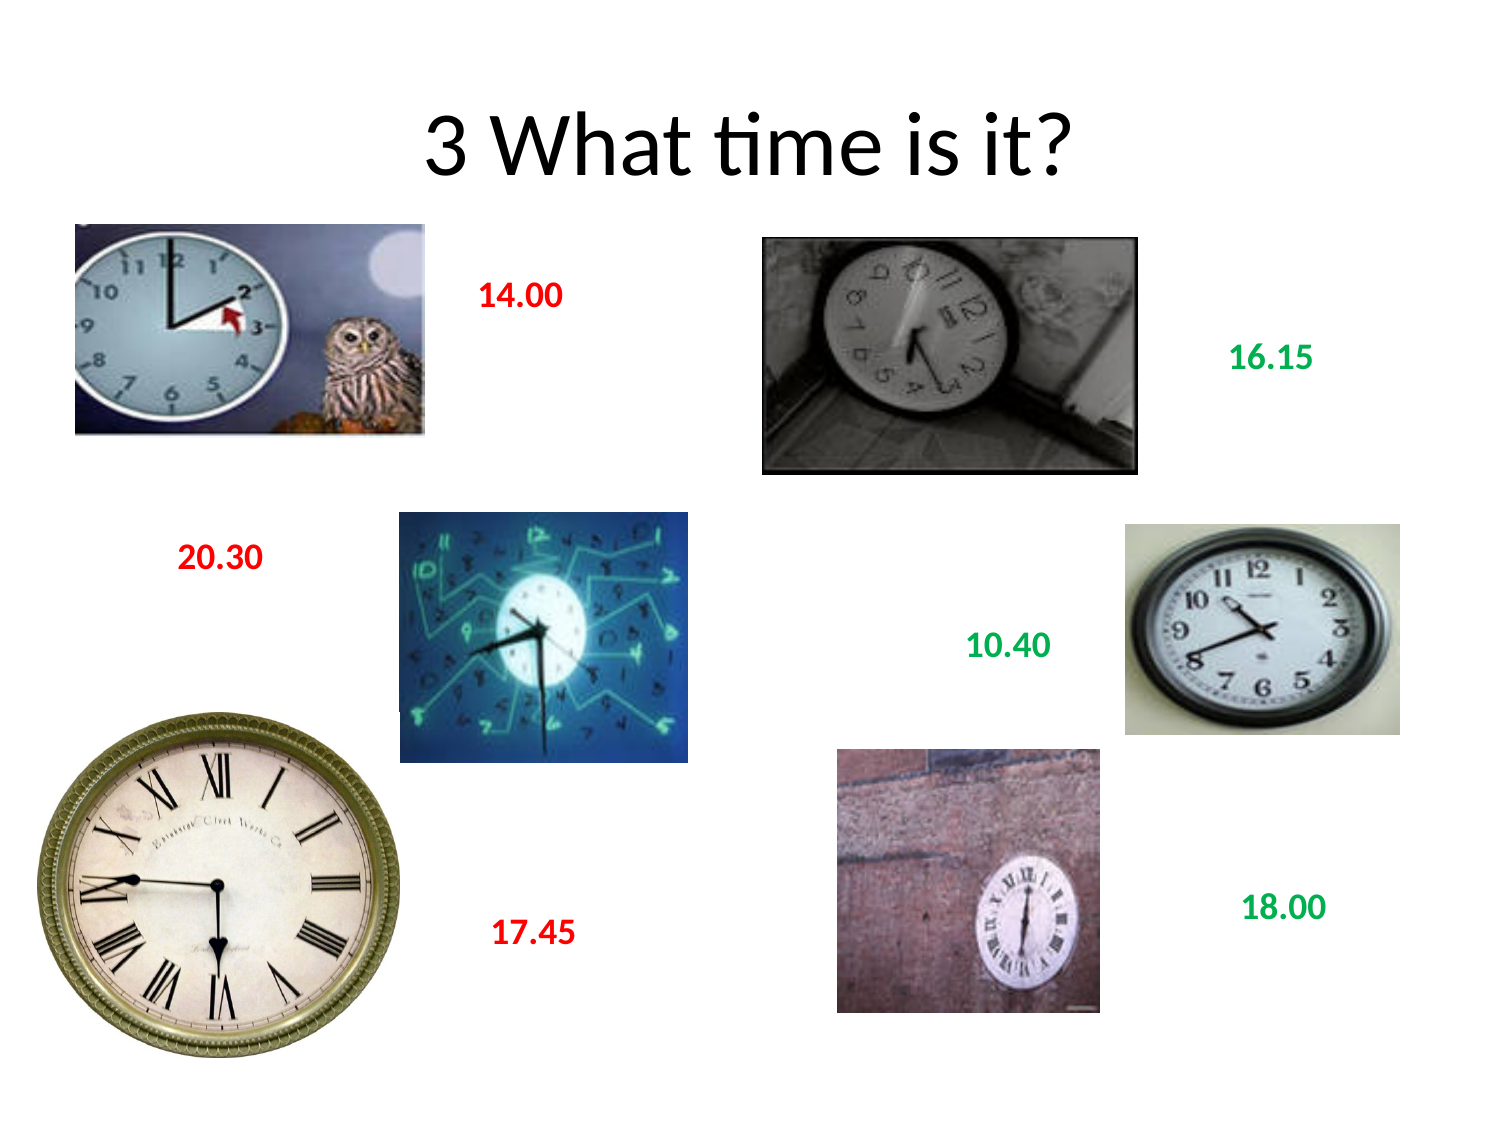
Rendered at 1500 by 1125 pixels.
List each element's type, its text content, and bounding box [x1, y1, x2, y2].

picture [37, 512, 688, 1058]
picture [1124, 524, 1401, 735]
picture [837, 749, 1101, 1013]
text_box 17.45 [475, 899, 592, 960]
title 3 What time is it? [75, 45, 1425, 233]
text_box 10.40 [949, 612, 1088, 673]
text_box 16.15 [1213, 324, 1329, 385]
text_box 18.00 [1225, 874, 1342, 935]
text_box 14.00 [462, 262, 680, 323]
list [74, 224, 426, 438]
text_box 20.30 [162, 524, 350, 585]
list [762, 237, 1138, 476]
